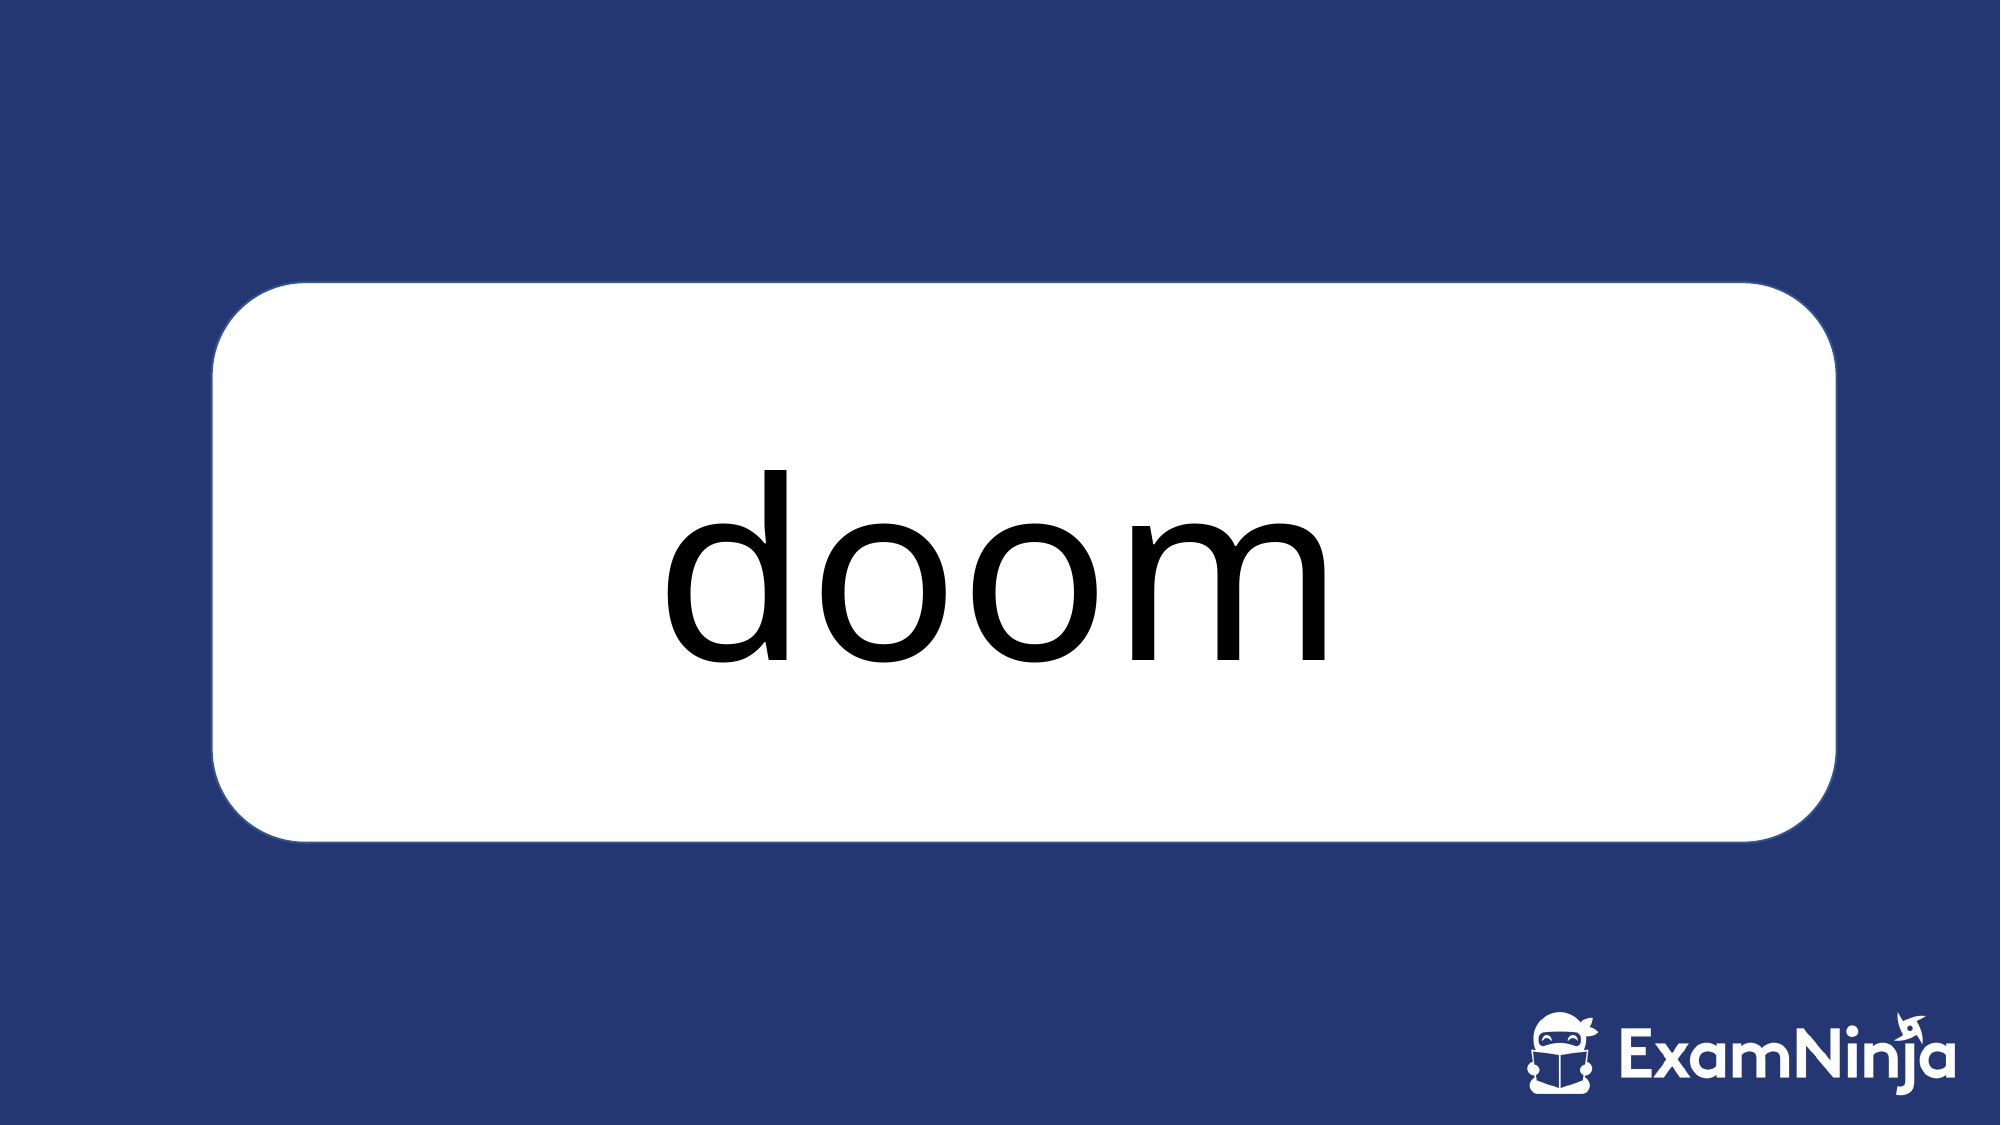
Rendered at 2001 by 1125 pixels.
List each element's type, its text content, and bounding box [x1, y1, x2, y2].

text_box doom [143, 403, 1857, 719]
text_box [210, 719, 1838, 844]
text_box [210, 281, 1838, 403]
picture [1501, 1003, 1979, 1102]
